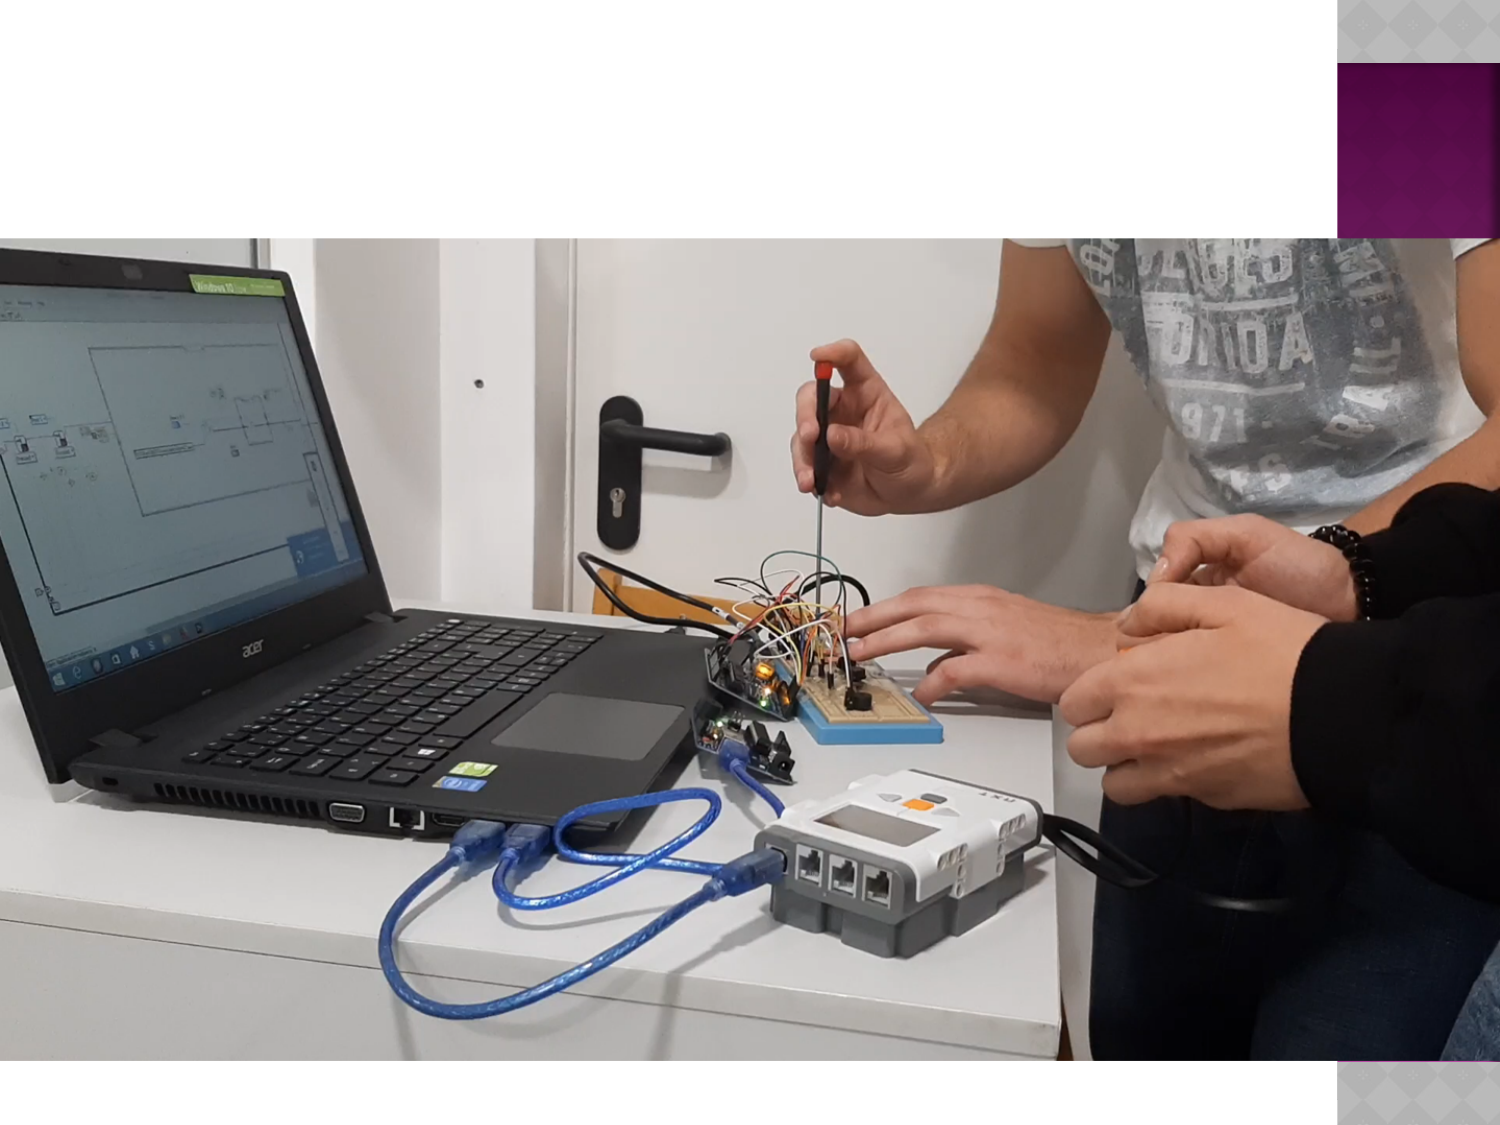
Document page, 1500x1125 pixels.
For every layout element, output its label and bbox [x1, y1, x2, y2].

picture [0, 63, 1500, 1062]
